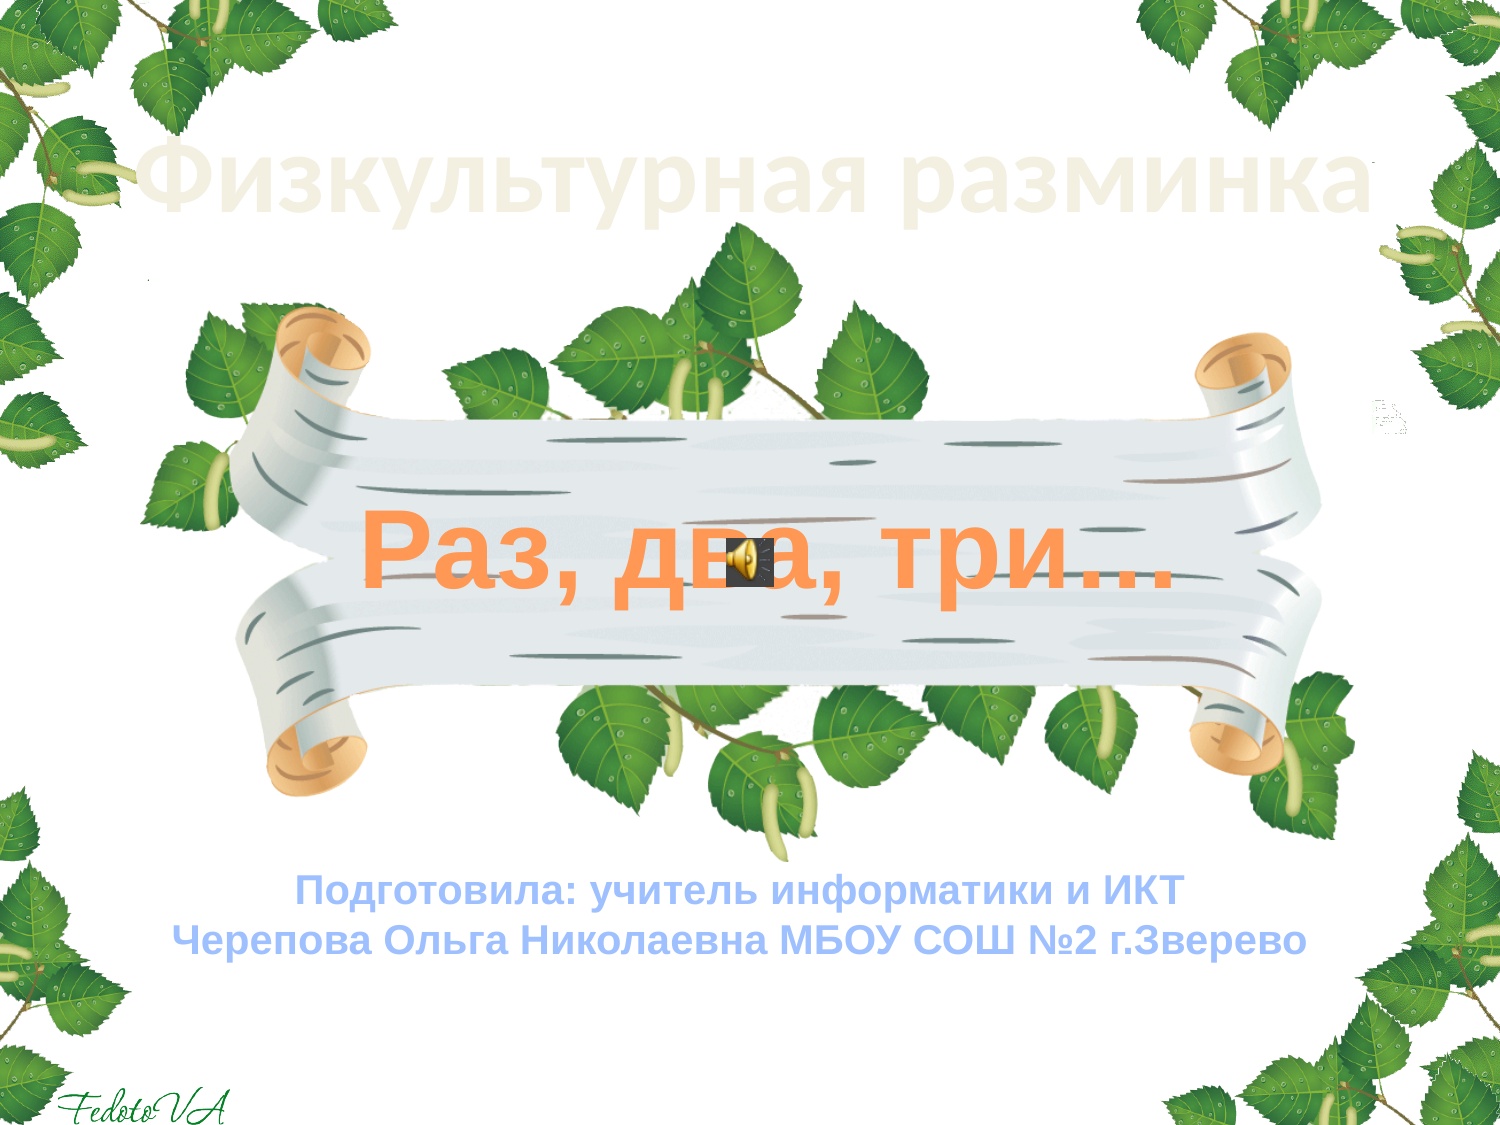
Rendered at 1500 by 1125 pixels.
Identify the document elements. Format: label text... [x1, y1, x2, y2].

picture [0, 785, 234, 1125]
picture [0, 0, 1500, 1125]
text_box Подготовила: учитель информатики и ИКТ Черепова Ольга Николаевна МБОУ СОШ №2 г.Зверево [156, 855, 1323, 971]
picture [1136, 0, 1500, 434]
title Физкультурная разминка [116, 46, 1393, 289]
text_box Раз, два, три… [343, 468, 1200, 619]
